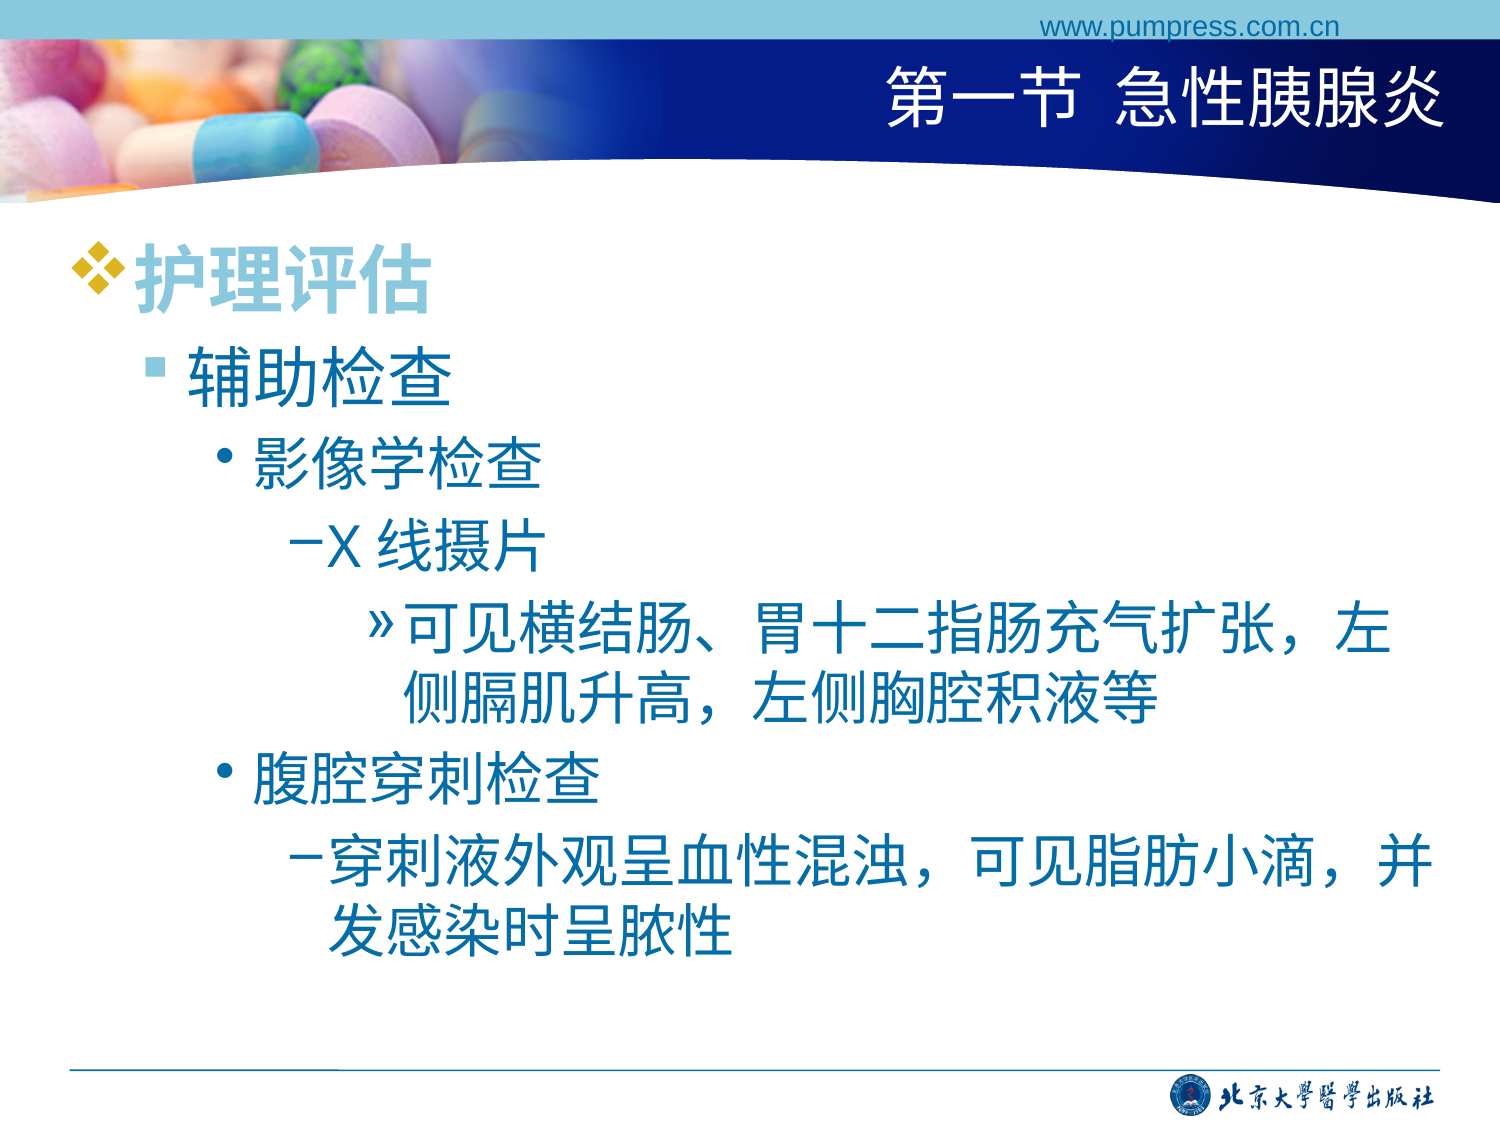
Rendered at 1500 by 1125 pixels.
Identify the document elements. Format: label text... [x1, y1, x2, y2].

picture [0, 40, 1500, 203]
slide_number www.pumpress.com.cn [1025, 0, 1463, 38]
picture [1170, 1074, 1436, 1118]
title 第一节 急性胰腺炎 [137, 49, 1463, 143]
list 护理评估 辅助检查 影像学检查 X线摄片 可见横结肠、胃十二指肠充气扩张，左侧膈肌升高，左侧胸腔积液等 腹腔穿刺检查 穿刺液外观呈血性混浊，可见脂肪小滴，并发感染时呈脓性 [49, 224, 1463, 1026]
